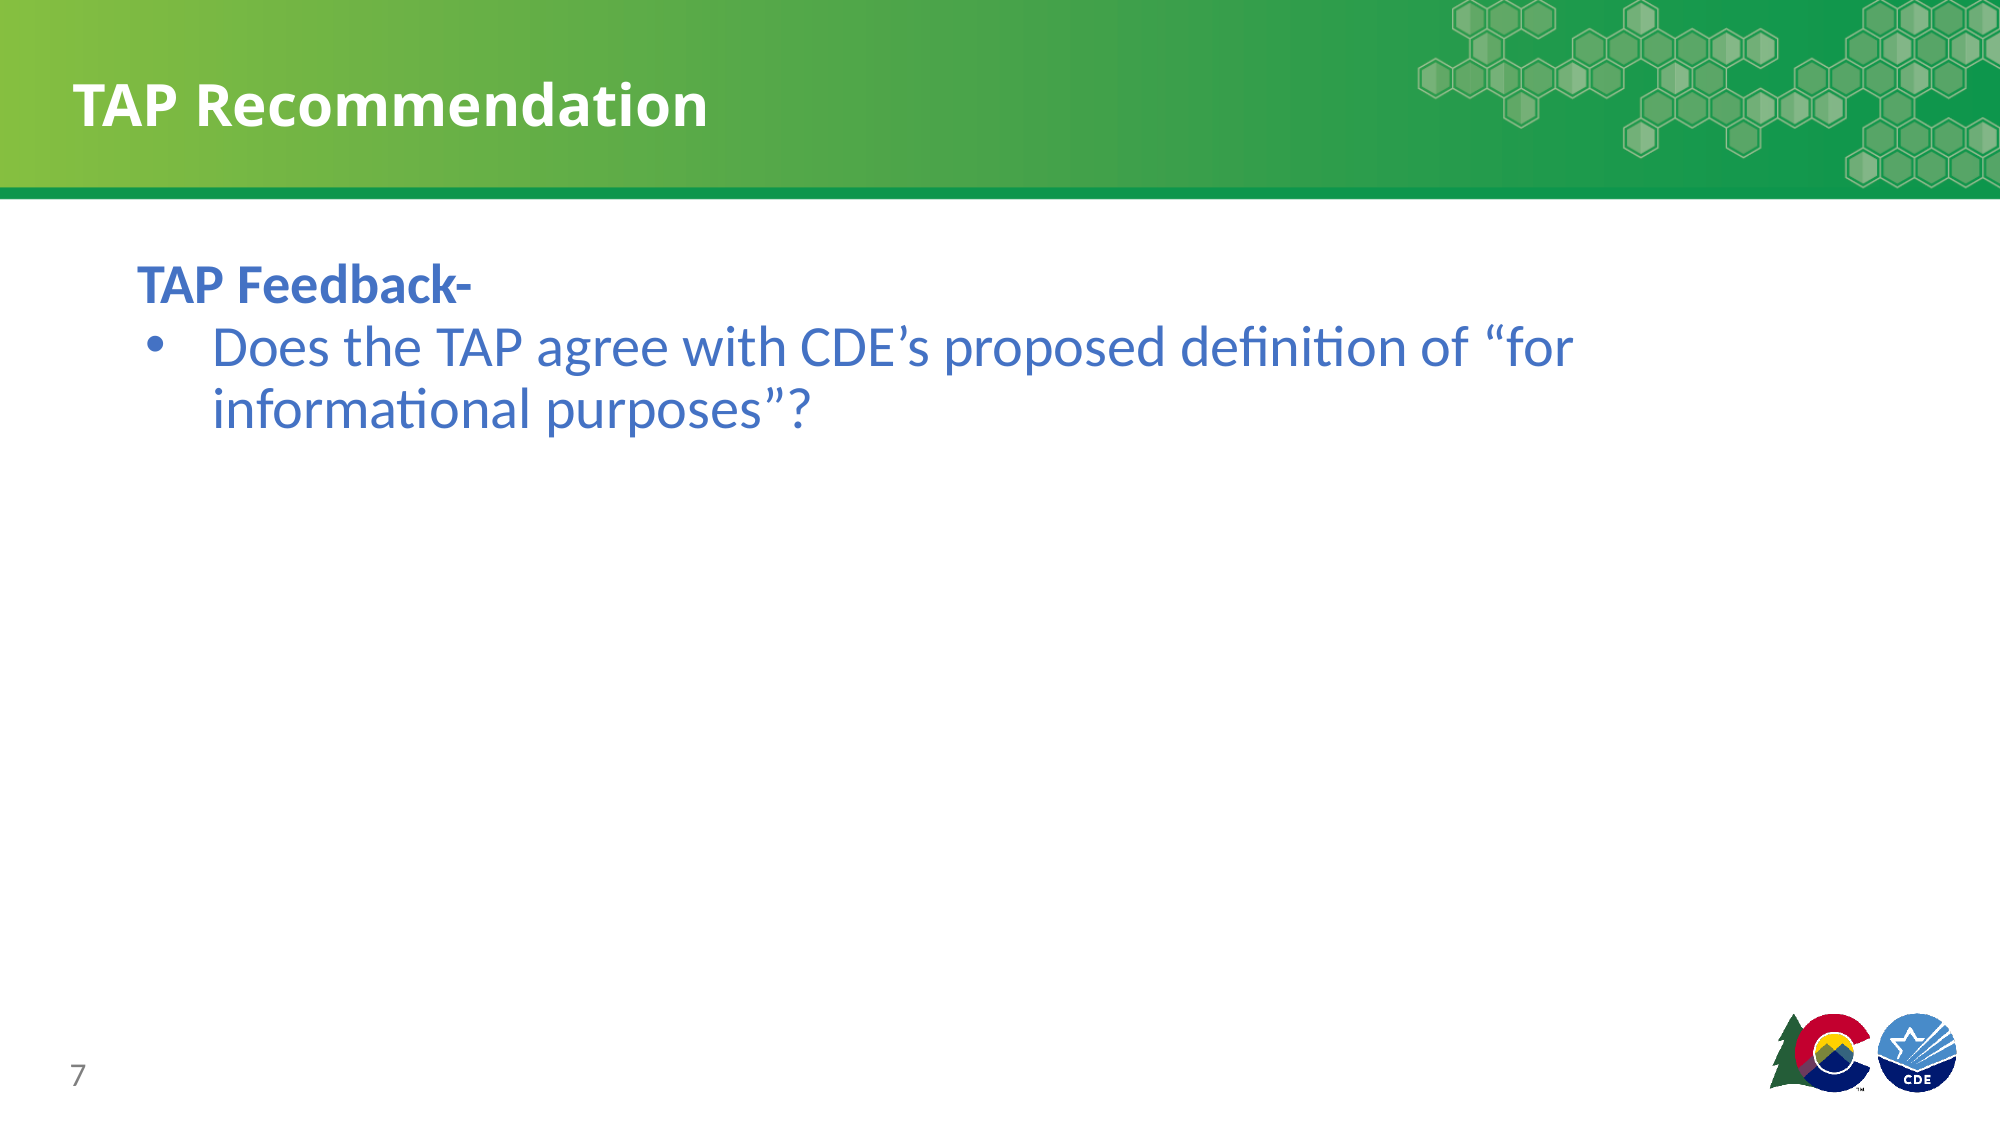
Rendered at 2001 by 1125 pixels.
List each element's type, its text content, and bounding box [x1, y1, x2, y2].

picture [0, 0, 2000, 200]
list TAP Feedback- Does the TAP agree with CDE’s proposed definition of “for informational purposes”? [137, 254, 1863, 969]
picture [1768, 1012, 1957, 1093]
title TAP Recommendation [72, 33, 1396, 182]
slide_number 7 [54, 1042, 505, 1103]
